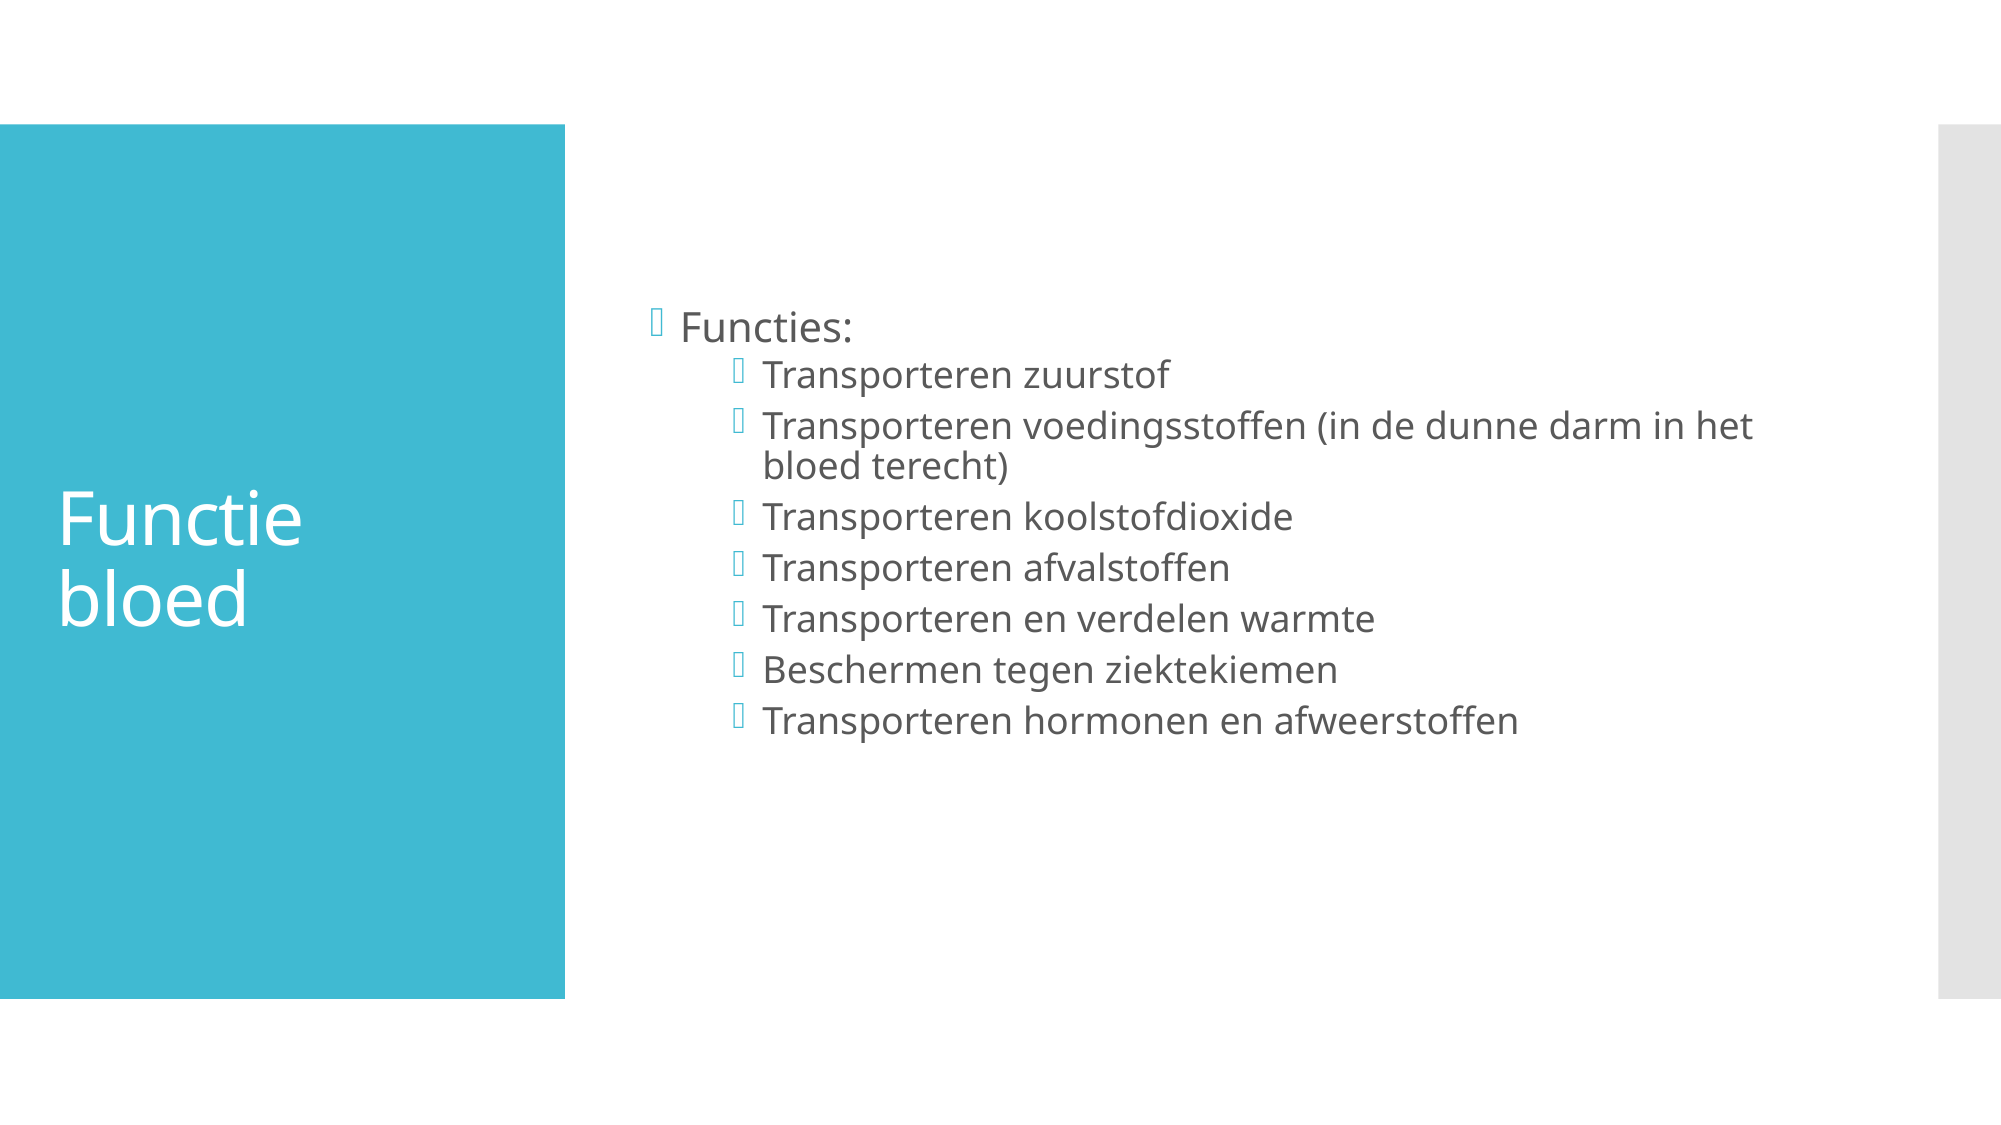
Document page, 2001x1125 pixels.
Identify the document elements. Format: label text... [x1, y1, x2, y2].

list Functies: Transporteren zuurstof Transporteren voedingsstoffen (in de dunne darm in het bloed terecht) Transporteren koolstofdioxide Transporteren afvalstoffen Transporteren en verdelen warmte Beschermen tegen ziektekiemen Transporteren hormonen en afweerstoffen [634, 141, 1835, 982]
title Functie bloed [41, 184, 525, 940]
